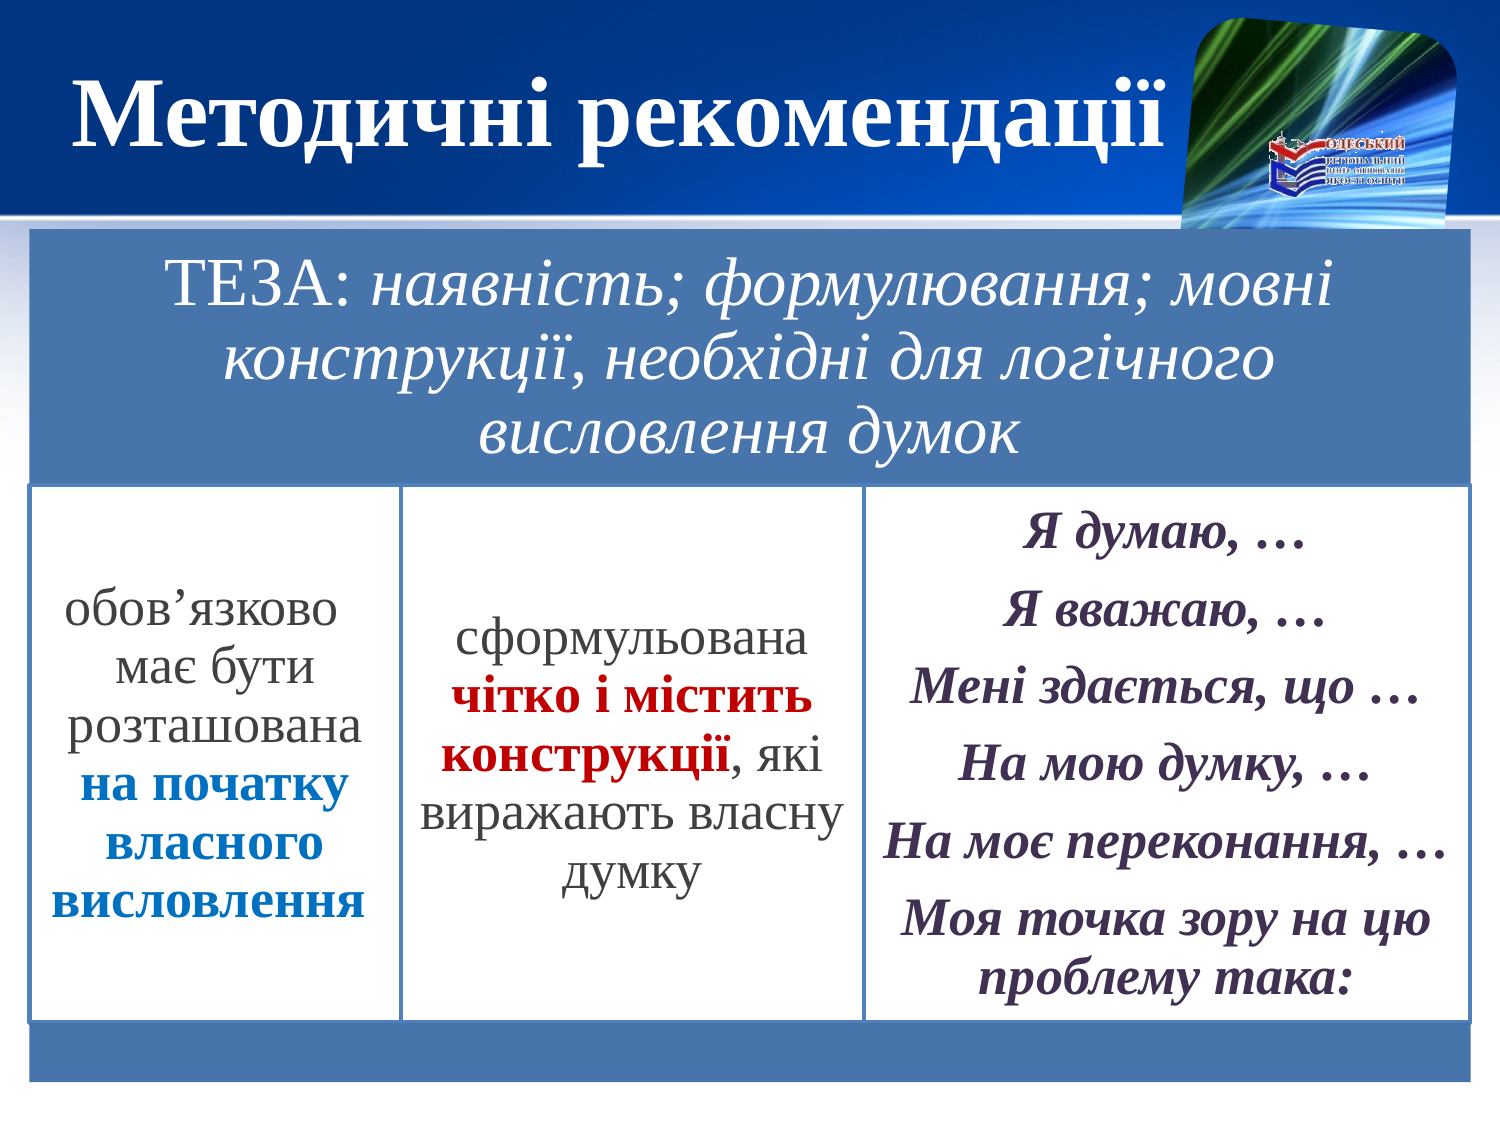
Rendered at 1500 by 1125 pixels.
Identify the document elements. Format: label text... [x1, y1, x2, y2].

title Методичні рекомендації [37, 12, 1225, 200]
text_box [29, 228, 1471, 1083]
picture [0, 0, 1500, 1125]
